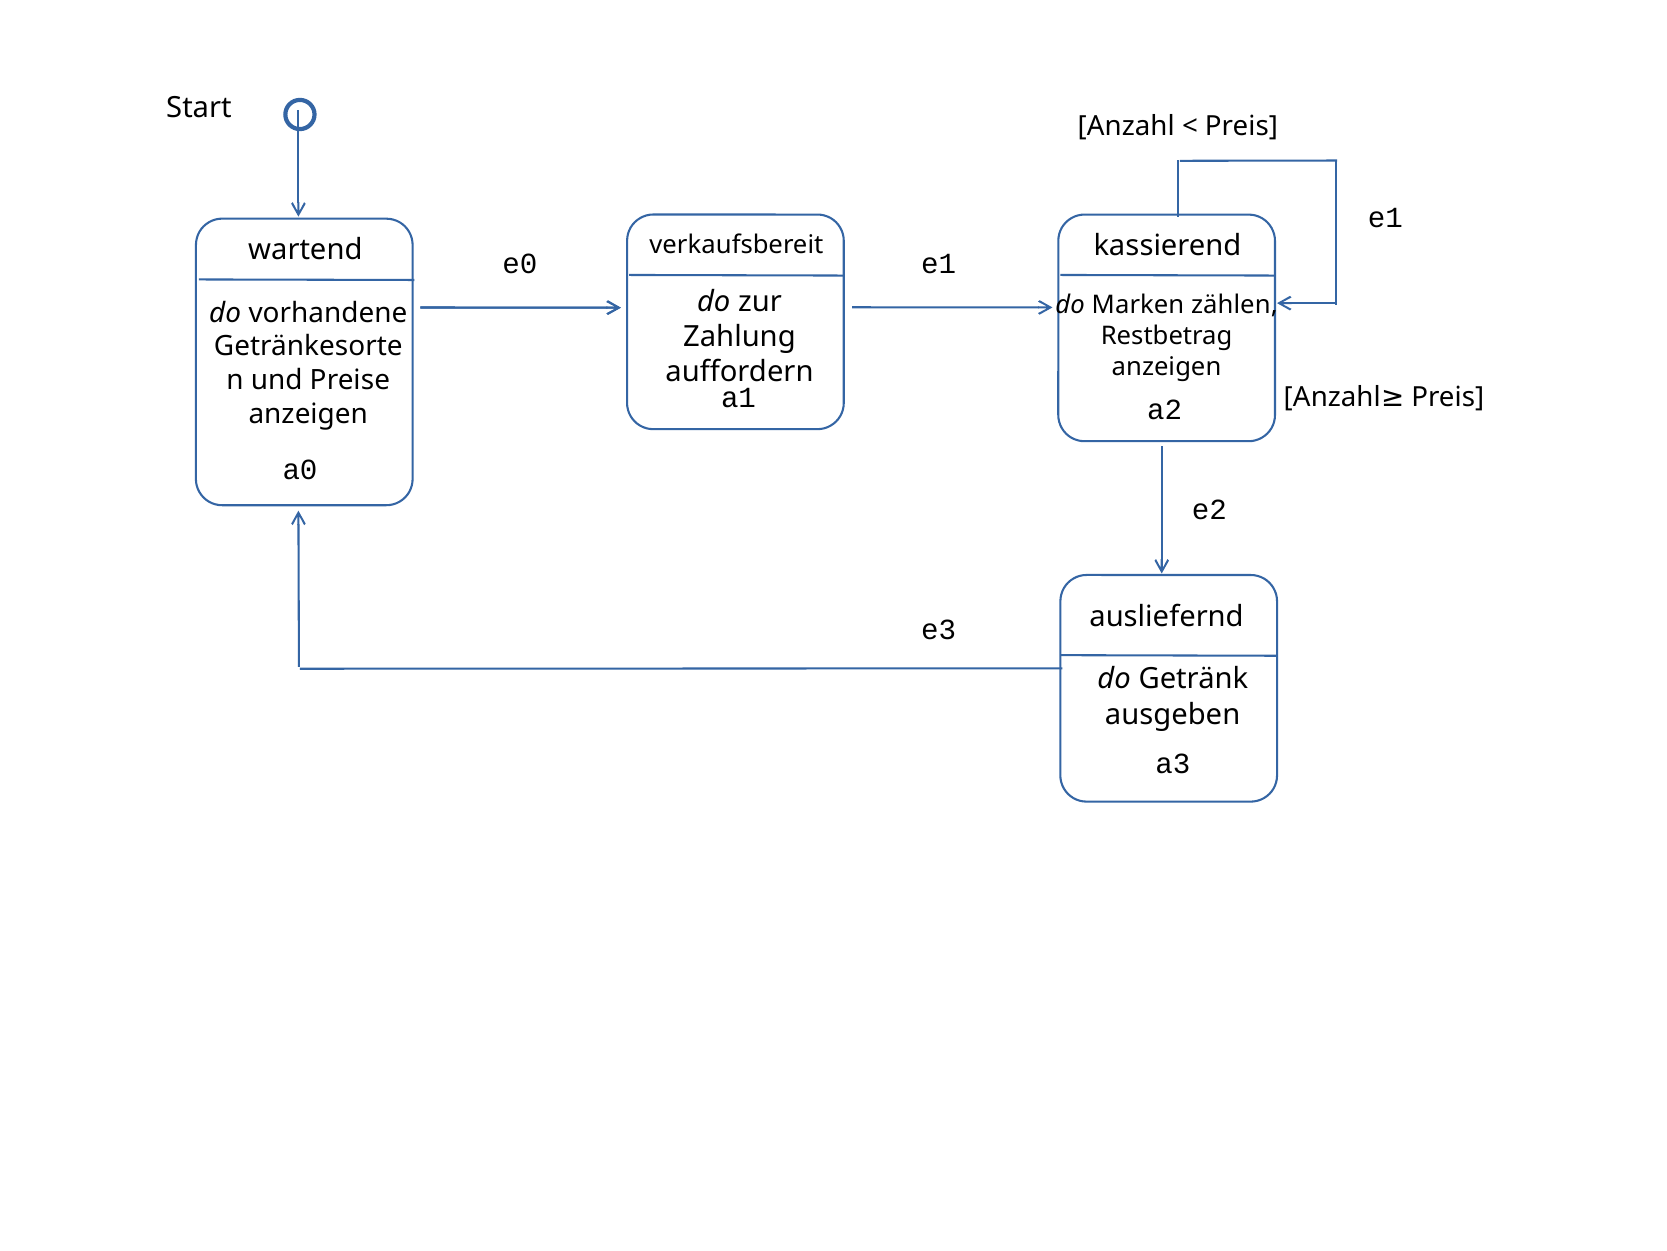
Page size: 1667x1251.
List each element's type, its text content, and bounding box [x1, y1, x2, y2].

text_box e2 [1114, 469, 1305, 547]
text_box do zur Zahlung auffordern [633, 268, 846, 400]
text_box verkaufsbereit [641, 218, 832, 268]
text_box a1 [643, 356, 834, 434]
text_box [Anzahl≥ Preis] [1274, 356, 1494, 434]
text_box wartend [210, 222, 400, 272]
text_box [1268, 761, 1278, 796]
text_box e1 [843, 222, 1034, 300]
text_box [420, 300, 621, 315]
text_box e0 [424, 222, 615, 300]
text_box ausliefernd [1071, 589, 1262, 629]
text_box [1058, 214, 1262, 268]
text_box [832, 218, 843, 268]
text_box [1058, 400, 1069, 437]
text_box [294, 99, 315, 130]
text_box [1263, 218, 1276, 268]
text_box kassierend [1072, 218, 1263, 268]
text_box a3 [1078, 723, 1268, 801]
text_box e3 [843, 589, 1034, 667]
text_box [1154, 547, 1169, 574]
text_box Start [104, 81, 294, 132]
text_box [1060, 574, 1278, 655]
text_box [1260, 400, 1274, 439]
text_box [195, 218, 413, 499]
text_box [834, 400, 844, 424]
text_box e1 [1293, 174, 1477, 292]
text_box [395, 450, 413, 504]
text_box [291, 510, 306, 667]
text_box do Getränk ausgeben [1066, 629, 1280, 761]
text_box [291, 110, 306, 217]
text_box do Marken zählen, Restbetrag anzeigen [1047, 268, 1286, 400]
text_box [852, 300, 1053, 315]
text_box a0 [205, 429, 395, 507]
text_box [Anzahl < Preis] [1068, 85, 1288, 163]
text_box a2 [1069, 369, 1260, 447]
text_box do vorhandene Getränkesorten und Preise anzeigen [202, 272, 415, 450]
text_box [627, 214, 831, 428]
text_box [1060, 656, 1078, 801]
